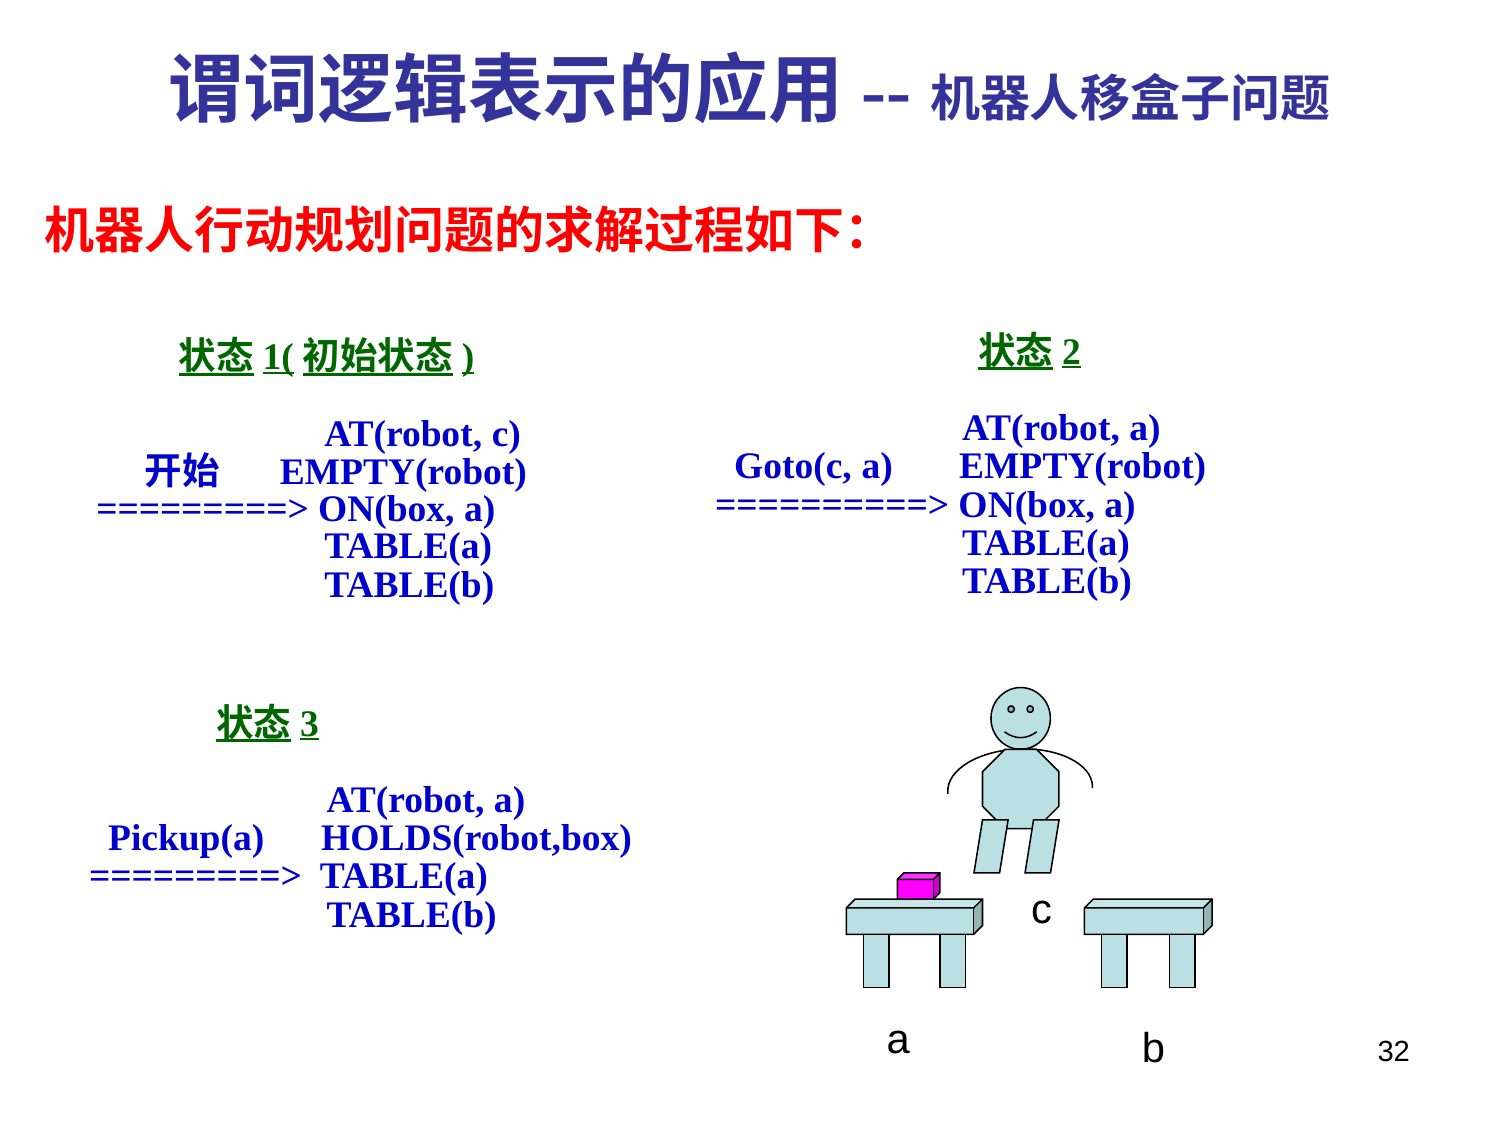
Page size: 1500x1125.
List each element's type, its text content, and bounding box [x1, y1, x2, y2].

text_box [863, 934, 889, 988]
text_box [947, 687, 1093, 873]
slide_number 32 [1074, 1024, 1425, 1103]
text_box [1169, 934, 1196, 988]
text_box a [871, 1004, 915, 1070]
slide_number 54 [847, 899, 981, 907]
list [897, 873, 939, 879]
text_box 状态2 AT(robot, a) Goto(c, a) EMPTY(robot) ==========> ON(box, a) TABLE(a) TABLE(b) [690, 326, 1247, 609]
text_box [1101, 934, 1127, 988]
text_box c [1016, 881, 1059, 940]
slide_number 55 [1085, 899, 1211, 907]
text_box [846, 899, 983, 935]
title 谓词逻辑表示的应用--机器人移盒子问题 [48, 0, 1450, 173]
text_box [939, 934, 966, 988]
text_box 状态1(初始状态) AT(robot, c) 开始 EMPTY(robot) =========> ON(box, a) TABLE(a) TABLE(b) [53, 332, 803, 613]
text_box 状态3 AT(robot, a) Pickup(a) HOLDS(robot,box) =========> TABLE(a) TABLE(b) [64, 698, 815, 943]
text_box [897, 872, 940, 900]
list 机器人行动规划问题的求解过程如下： [29, 202, 1438, 291]
text_box b [1127, 1013, 1170, 1079]
text_box [1084, 899, 1213, 935]
